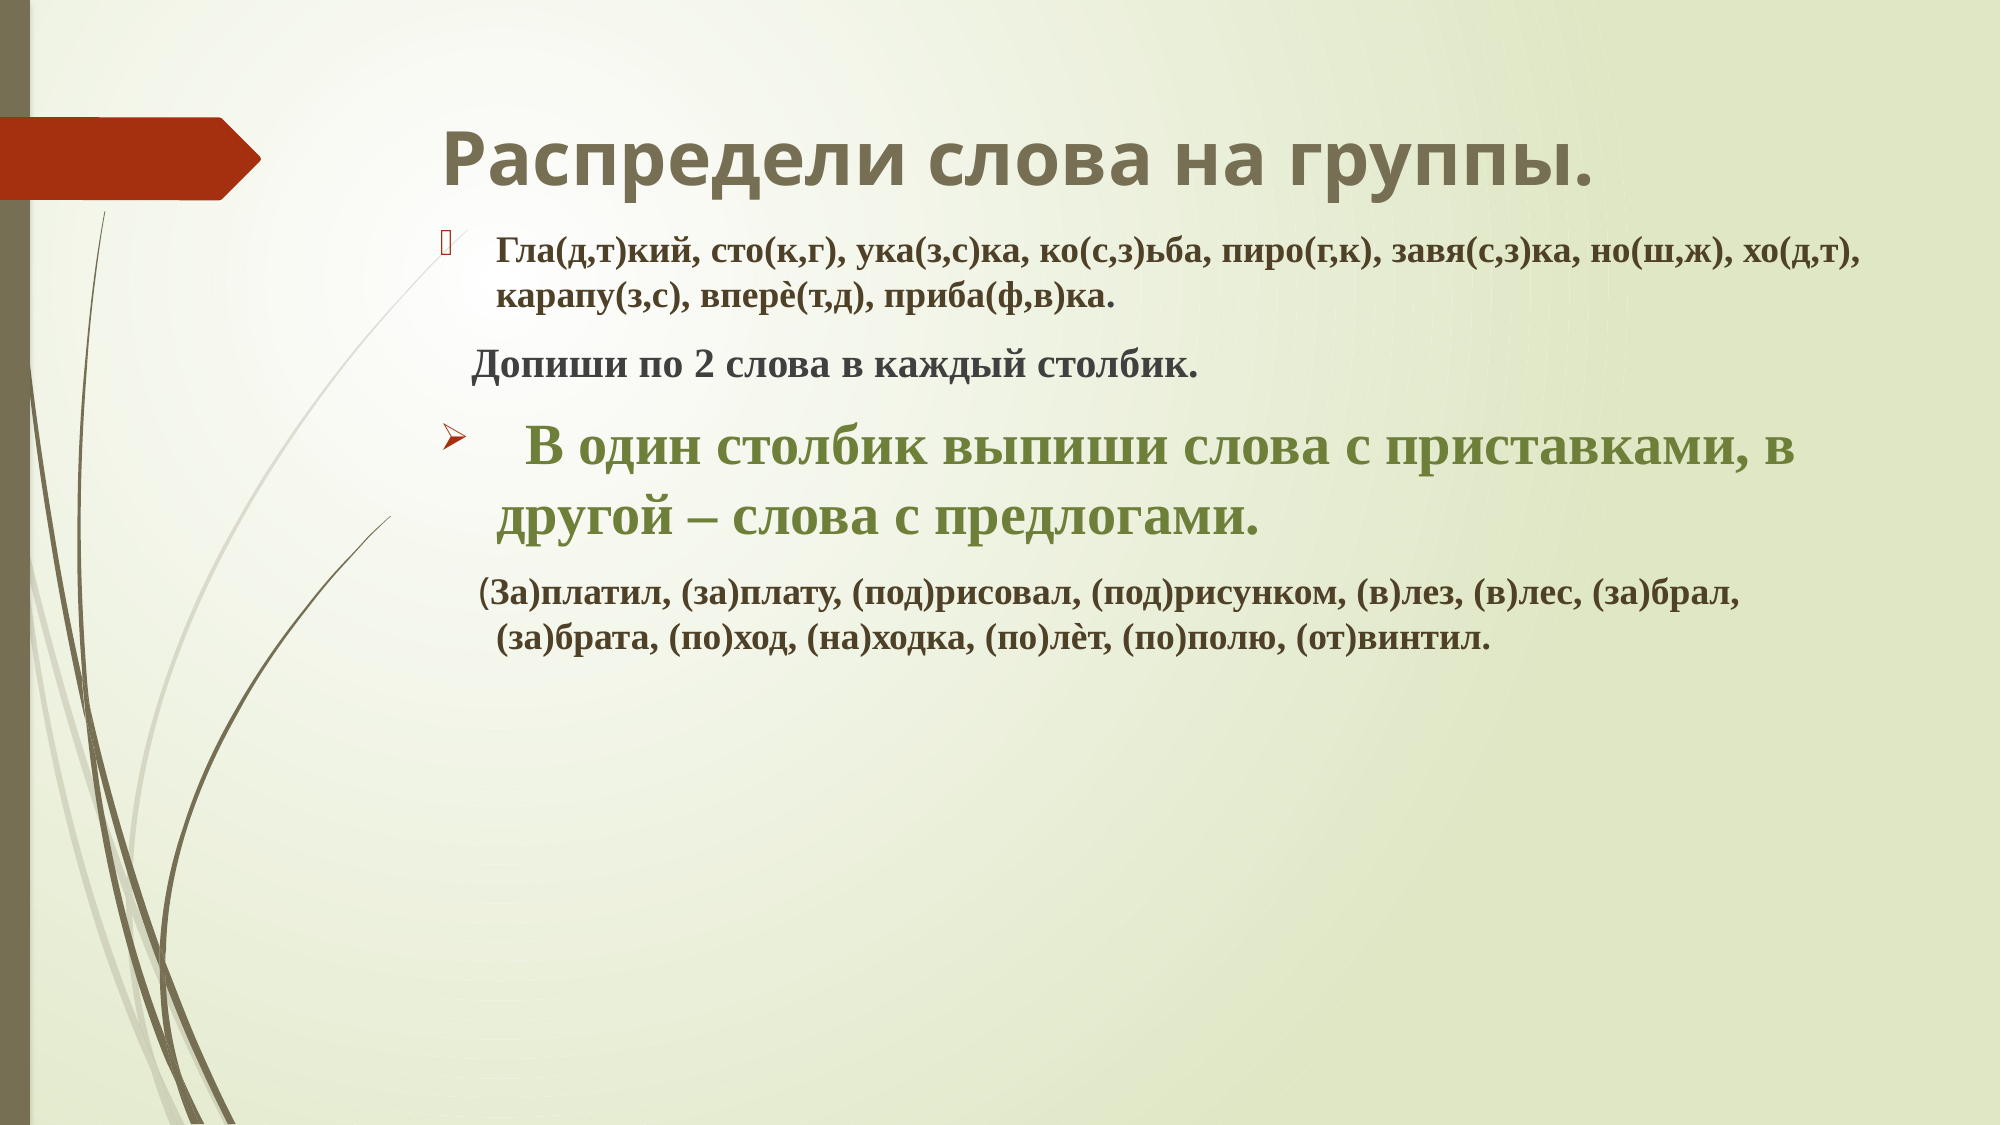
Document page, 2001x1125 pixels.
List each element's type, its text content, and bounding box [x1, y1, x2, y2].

title Распредели слова на группы. [425, 102, 1888, 217]
list Гла(д,т)кий, сто(к,г), ука(з,с)ка, ко(с,з)ьба, пиро(г,к), завя(с,з)ка, но(ш,ж), хо(д,т), карапу(з,с), вперѐ(т,д), приба(ф,в)ка. Допиши по 2 слова в каждый столбик. В один столбик выпиши слова с приставками, в другой – слова с предлогами. (За)платил, (за)плату, (под)рисовал, (под)рисунком, (в)лез, (в)лес, (за)брал, (за)брата, (по)ход, (на)ходка, (по)лѐт, (по)полю, (от)винтил. [424, 217, 1888, 970]
